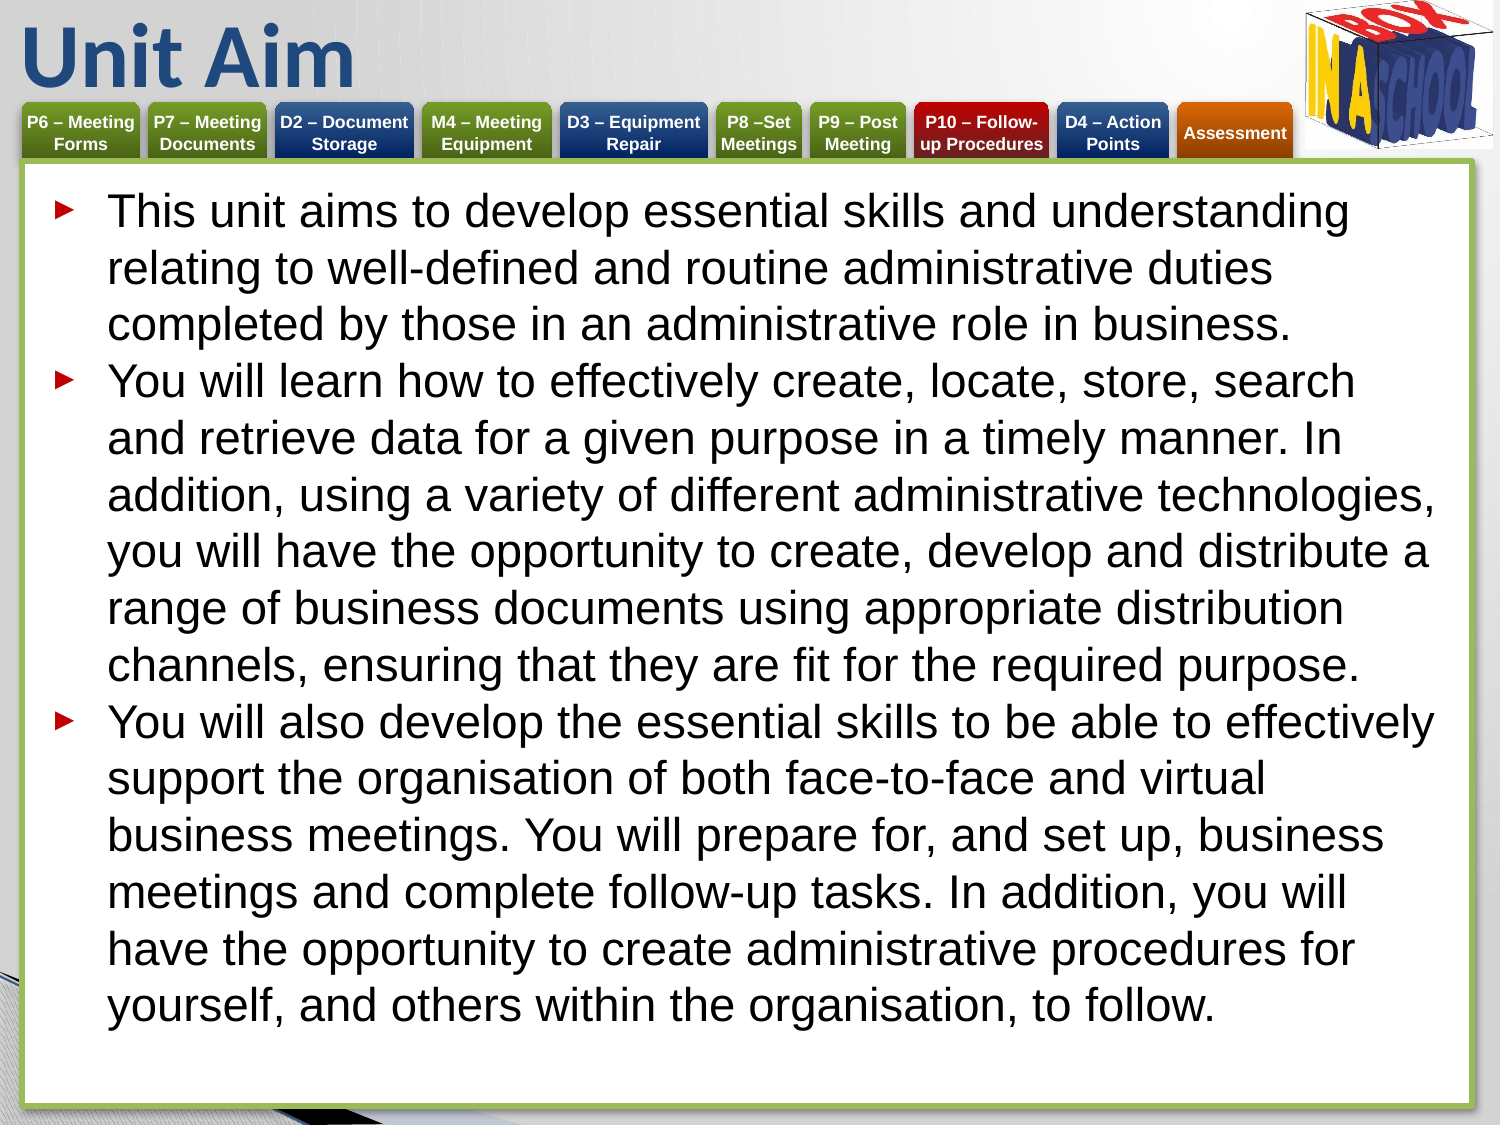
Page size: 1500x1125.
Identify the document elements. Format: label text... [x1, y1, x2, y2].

text_box This unit aims to develop essential skills and understanding relating to well-defined and routine administrative duties completed by those in an administrative role in business. You will learn how to effectively create, locate, store, search and retrieve data for a given purpose in a timely manner. In addition, using a variety of different administrative technologies, you will have the opportunity to create, develop and distribute a range of business documents using appropriate distribution channels, ensuring that they are fit for the required purpose. You will also develop the essential skills to be able to effectively support the organisation of both face-to-face and virtual business meetings. You will prepare for, and set up, business meetings and complete follow-up tasks. In addition, you will have the opportunity to create administrative procedures for yourself, and others within the organisation, to follow. [34, 172, 1454, 1039]
picture [1305, 0, 1494, 149]
title Unit Aim [5, 0, 1270, 102]
picture [281, 1114, 303, 1125]
